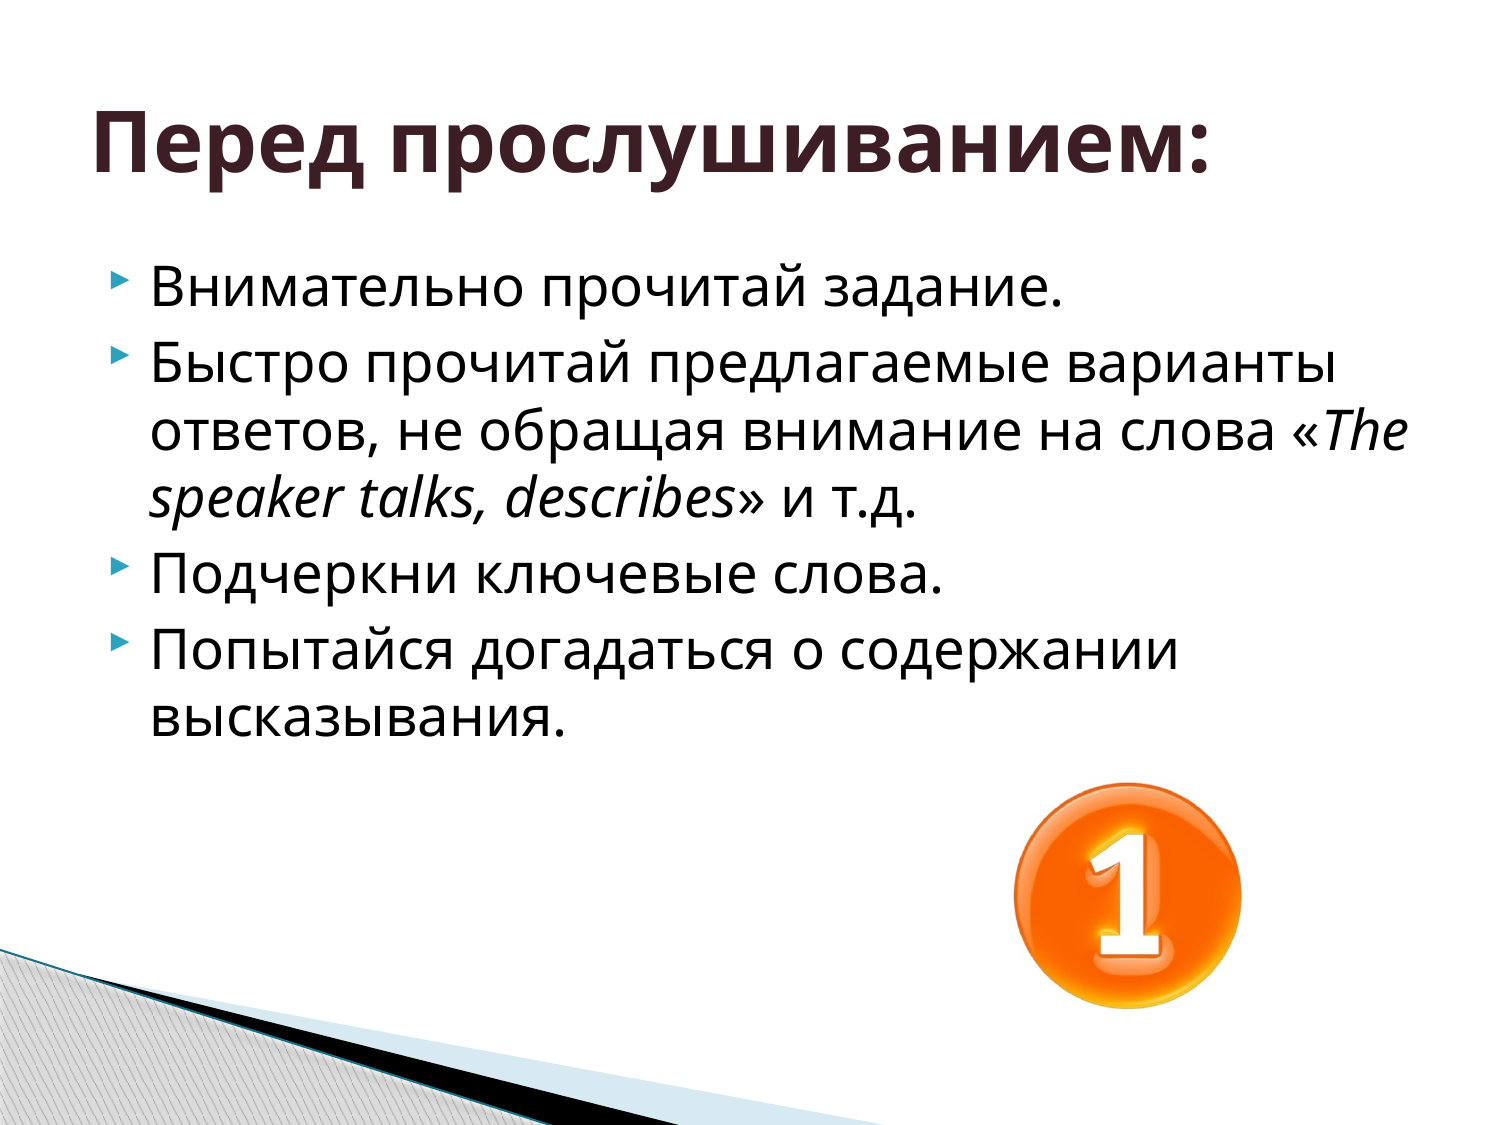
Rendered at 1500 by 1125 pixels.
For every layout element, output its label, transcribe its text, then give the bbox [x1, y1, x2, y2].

picture [1009, 778, 1245, 1014]
list Внимательно прочитай задание. Быстро прочитай предлагаемые варианты ответов, не обращая внимание на слова «The speaker talks, describes» и т.д. Подчеркни ключевые слова. Попытайся догадаться о содержании высказывания. [75, 243, 1425, 986]
title Перед прослушиванием: [75, 45, 1425, 233]
